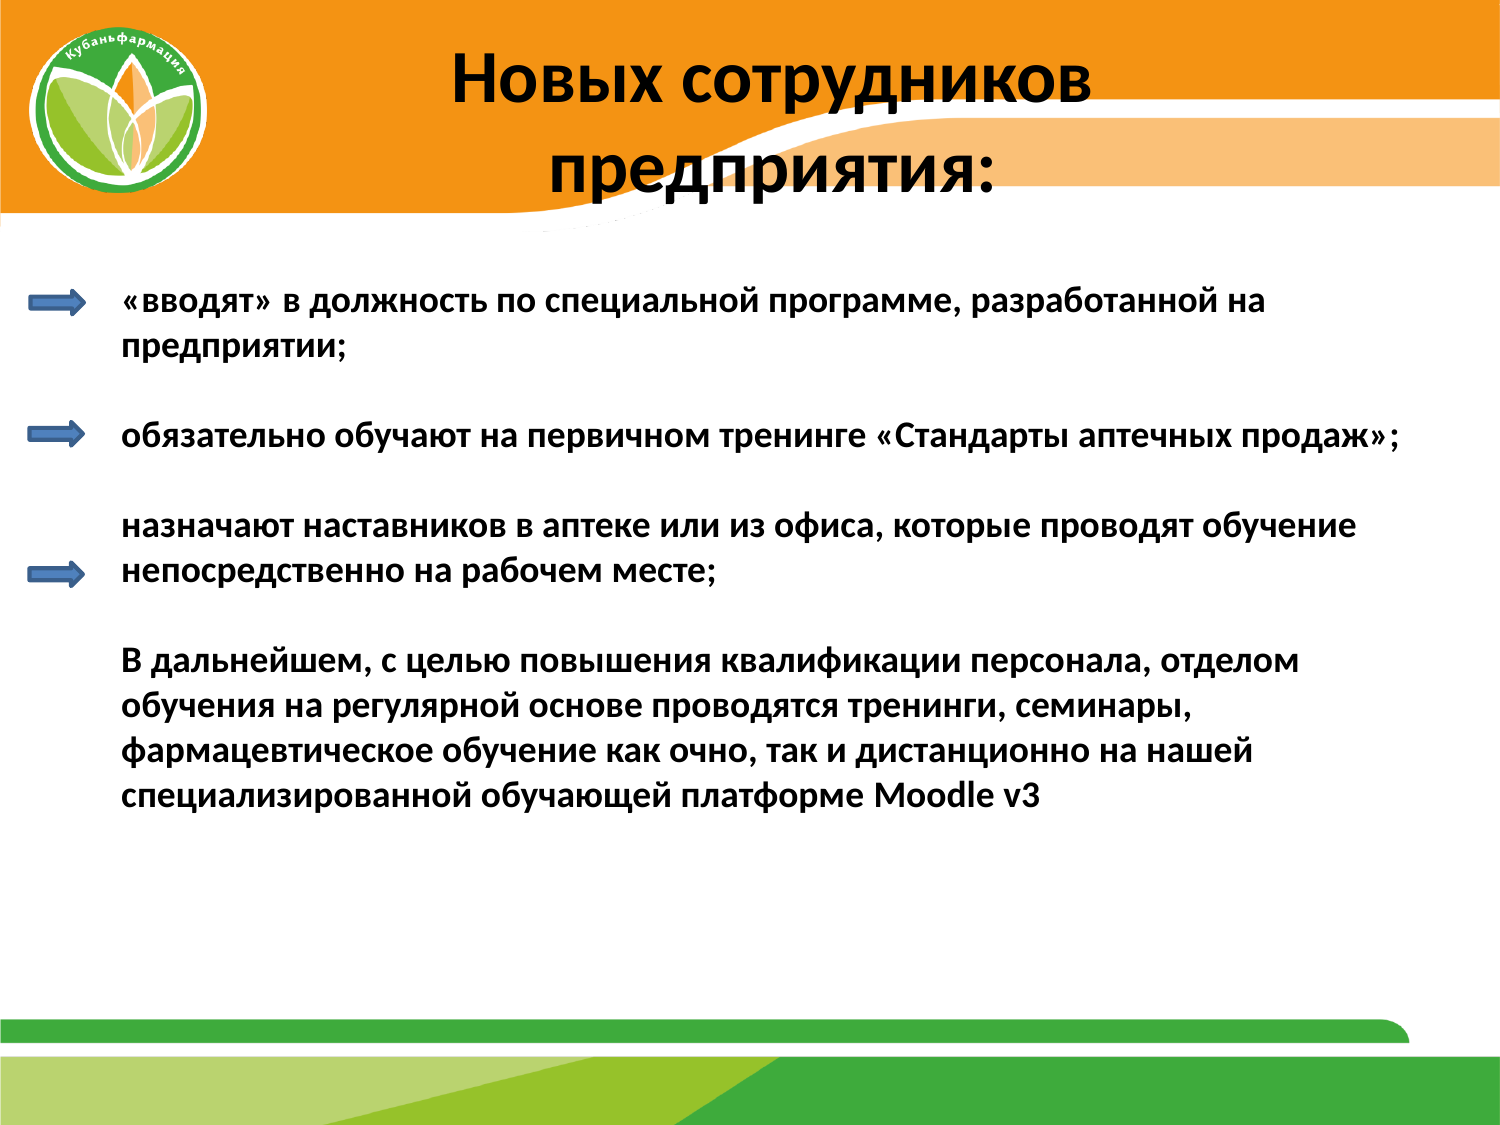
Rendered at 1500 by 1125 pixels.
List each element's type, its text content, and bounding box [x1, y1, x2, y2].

picture [0, 0, 1500, 1125]
text_box [27, 560, 85, 588]
text_box «вводят» в должность по специальной программе, разработанной на предприятии; обязательно обучают на первичном тренинге «Стандарты аптечных продаж»; назначают наставников в аптеке или из офиса, которые проводят обучение непосредственно на рабочем месте; В дальнейшем, с целью повышения квалификации персонала, отделом обучения на регулярной основе проводятся тренинги, семинары, фармацевтическое обучение как очно, так и дистанционно на нашей специализированной обучающей платформе Moodle v3 [106, 267, 1456, 822]
text_box [28, 288, 87, 317]
text_box [27, 420, 86, 448]
text_box Новых сотрудников предприятия: [276, 19, 1269, 215]
